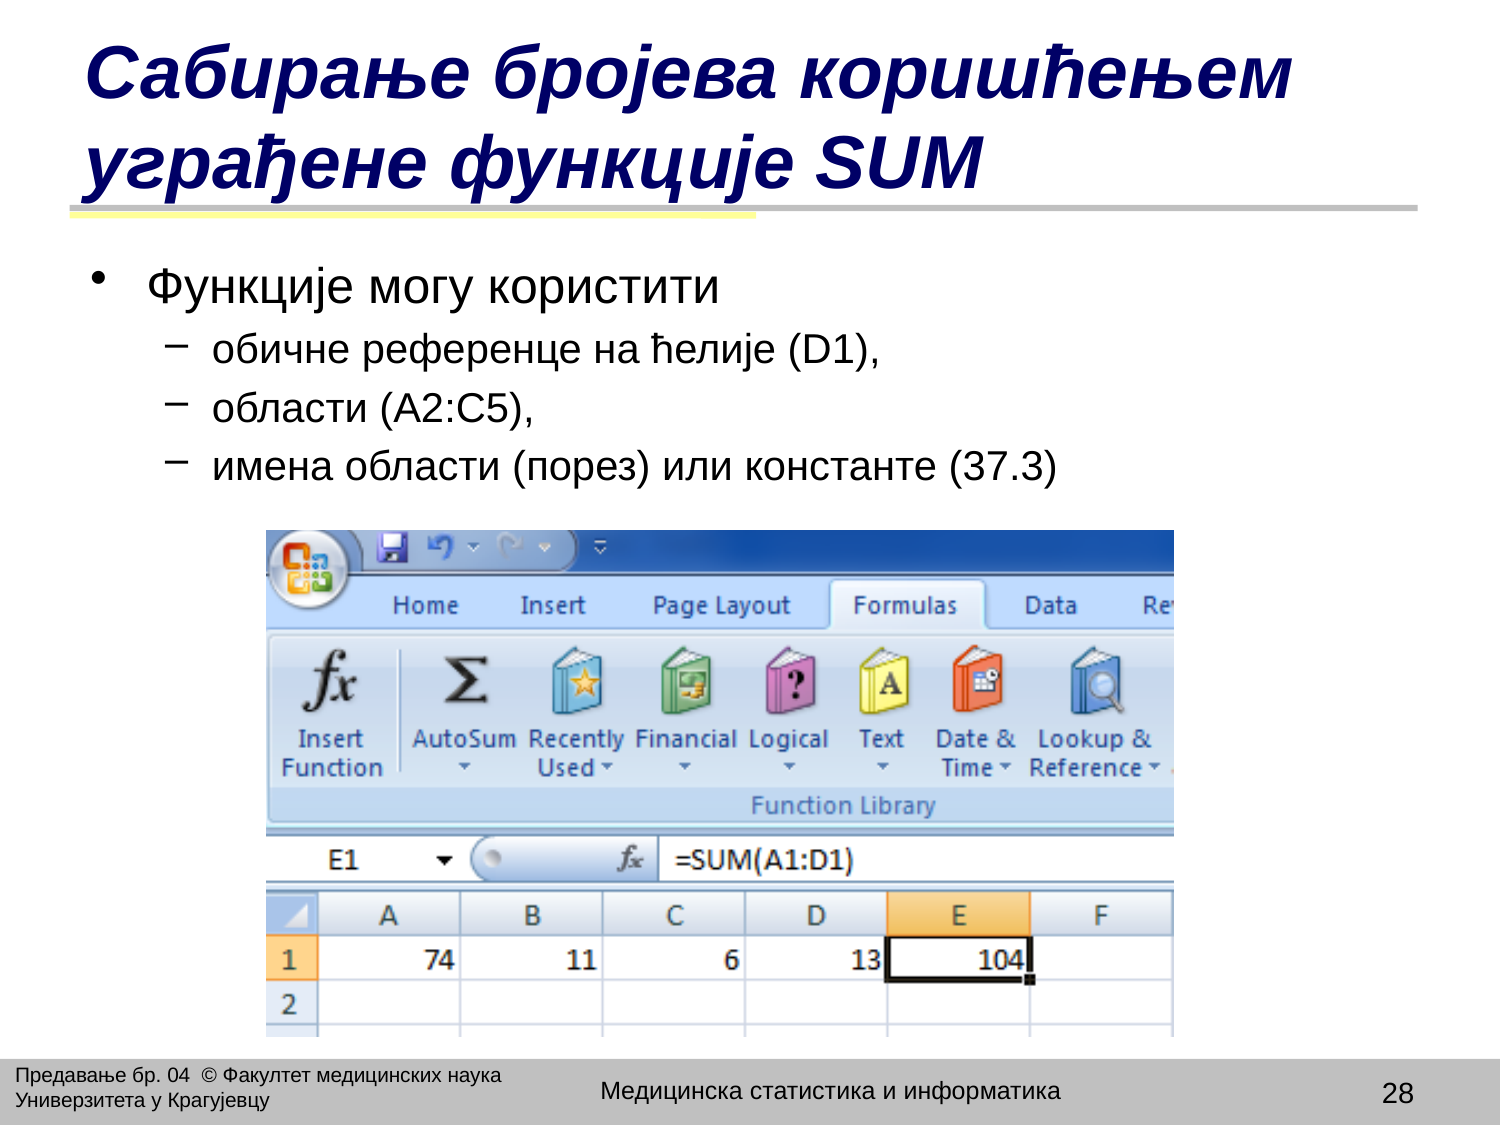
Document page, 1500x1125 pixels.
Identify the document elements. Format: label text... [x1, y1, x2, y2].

list Функције могу користити обичне референце на ћелије (D1), области (А2:C5), имена области (порез) или константе (37.3) [74, 246, 1436, 1023]
title Сабирање бројева коришћењем уграђене функције SUM [69, 19, 1426, 208]
picture [266, 530, 1175, 1037]
slide_number 28 [1166, 1066, 1430, 1125]
slide_number Предавање бр. 04 © Факултет медицинских наука Универзитета у Крагујевцу [0, 1053, 619, 1108]
footer Медицинска статистика и информатика [512, 1066, 1151, 1125]
